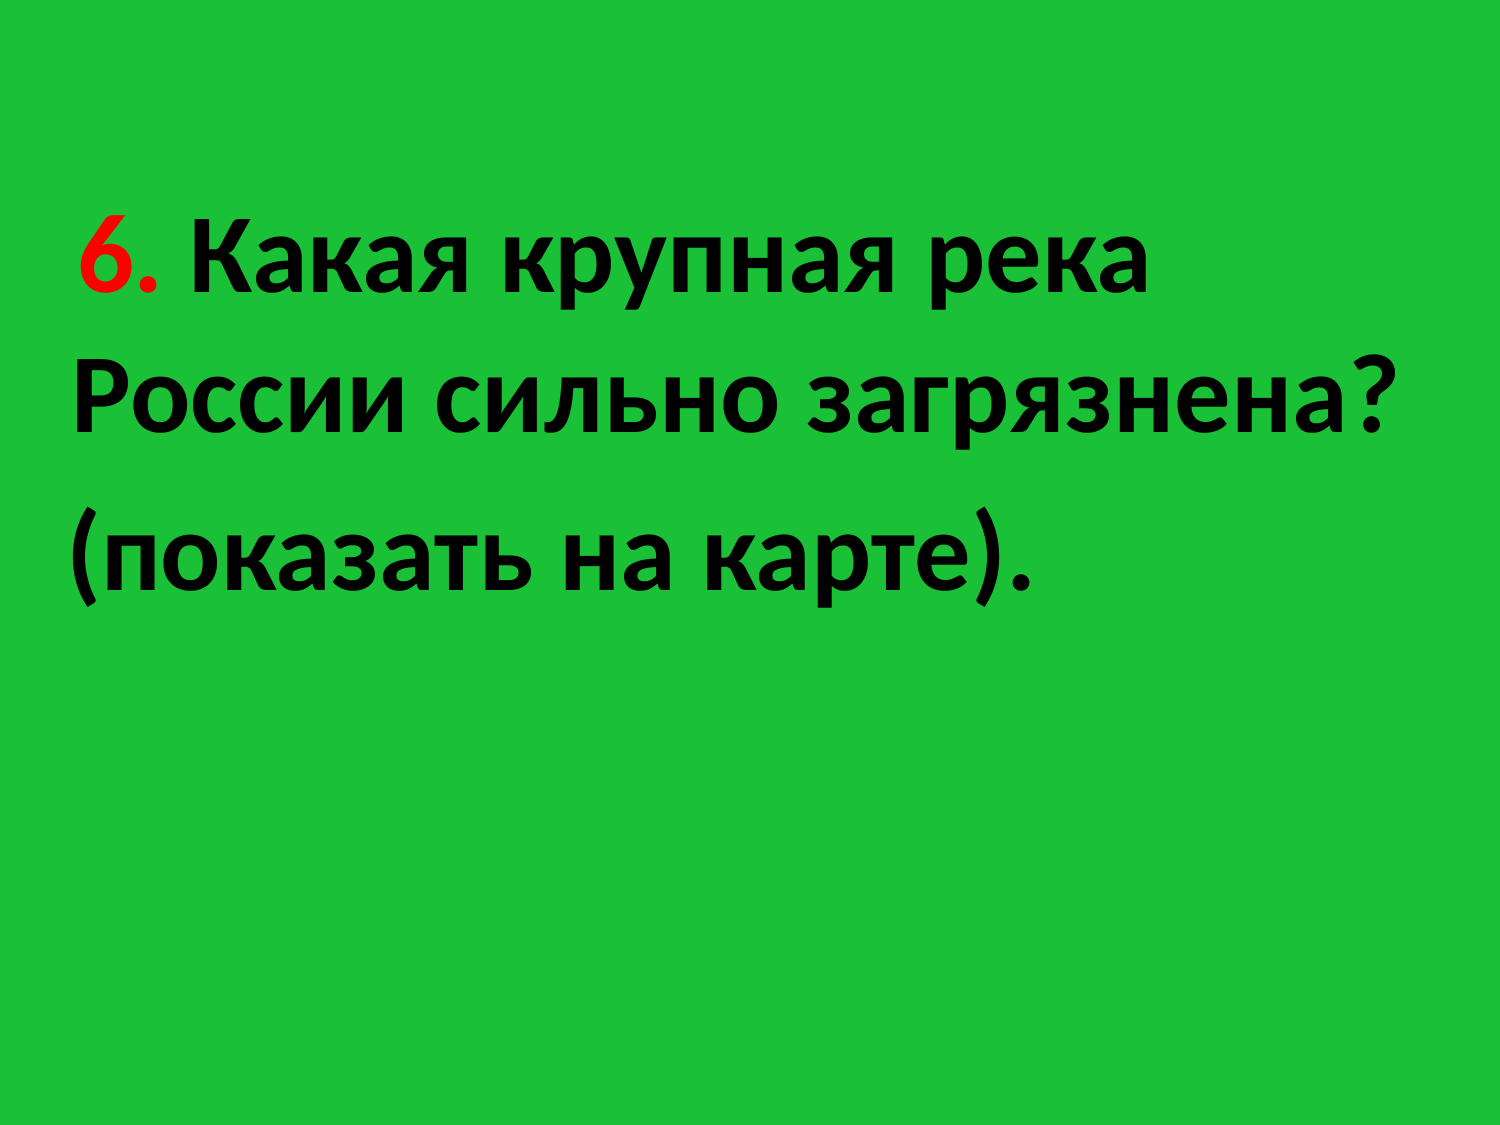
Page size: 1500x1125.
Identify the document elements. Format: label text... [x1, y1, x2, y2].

list 6. Какая крупная река России сильно загрязнена? (показать на карте). [0, 0, 1500, 1125]
